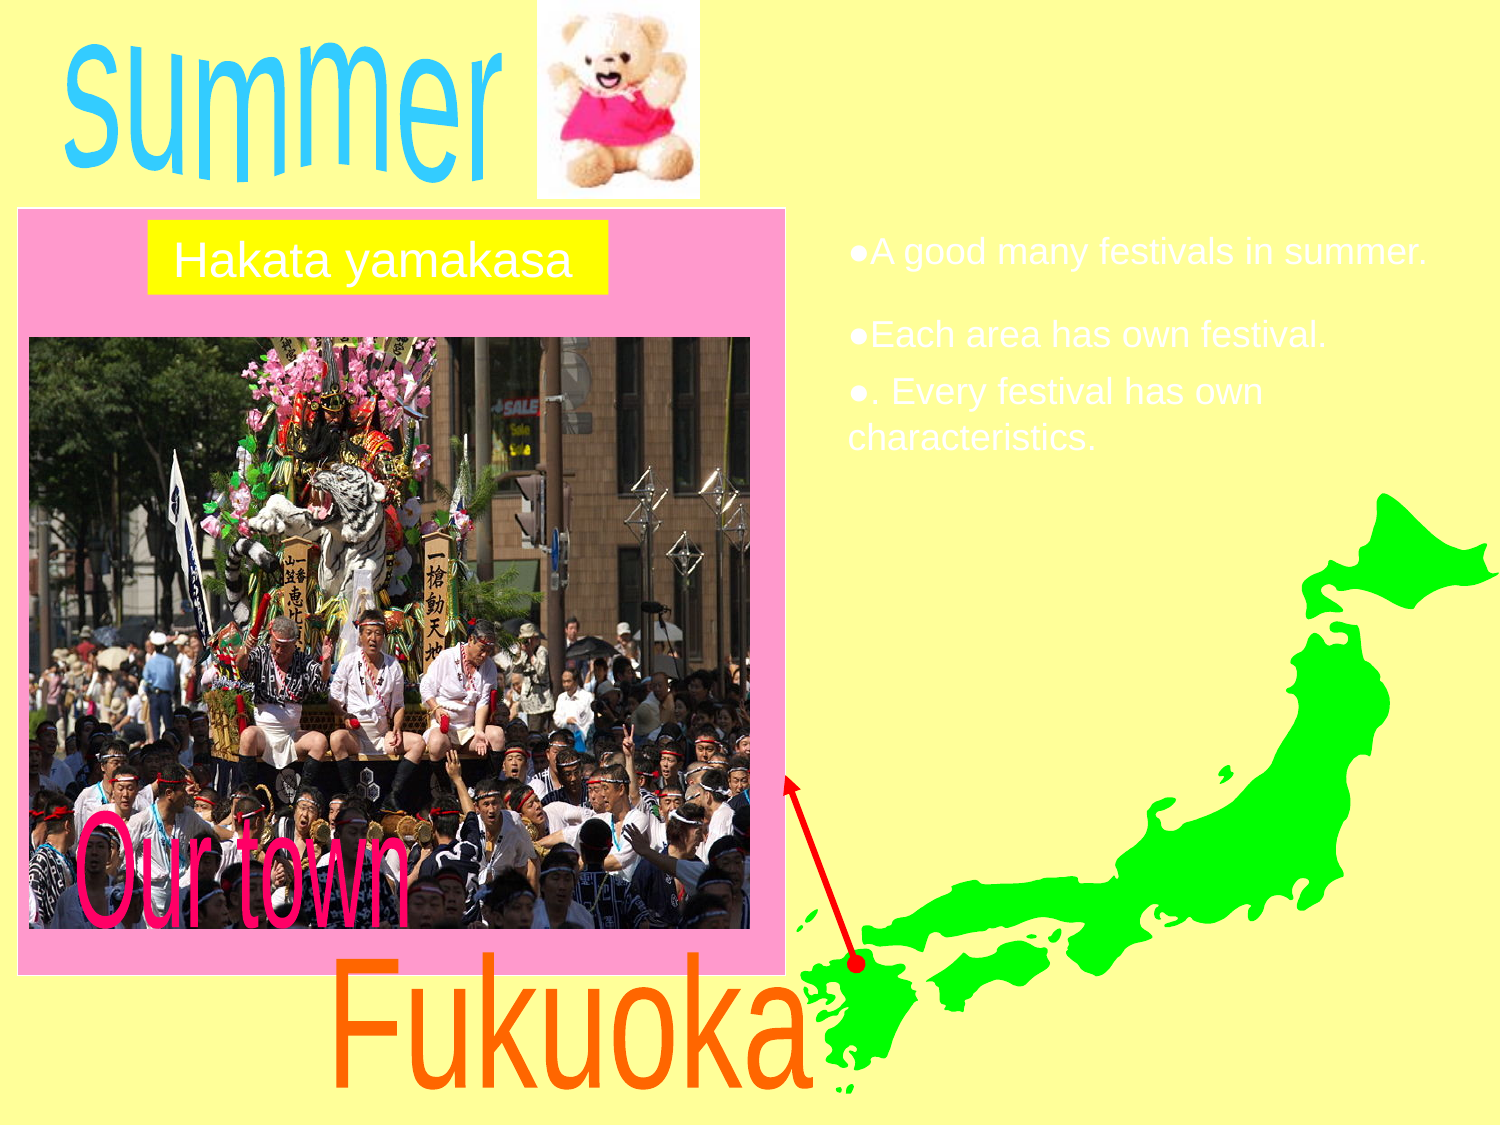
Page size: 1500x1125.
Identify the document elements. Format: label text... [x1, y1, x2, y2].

text_box ●A good many festivals in summer. [832, 219, 1459, 280]
picture [29, 337, 1500, 1125]
text_box [17, 207, 786, 976]
picture [537, 0, 701, 199]
text_box ●Each area has own festival. ●. Every festival has own characteristics. [832, 302, 1424, 490]
text_box Hakata yamakasa [147, 219, 609, 295]
